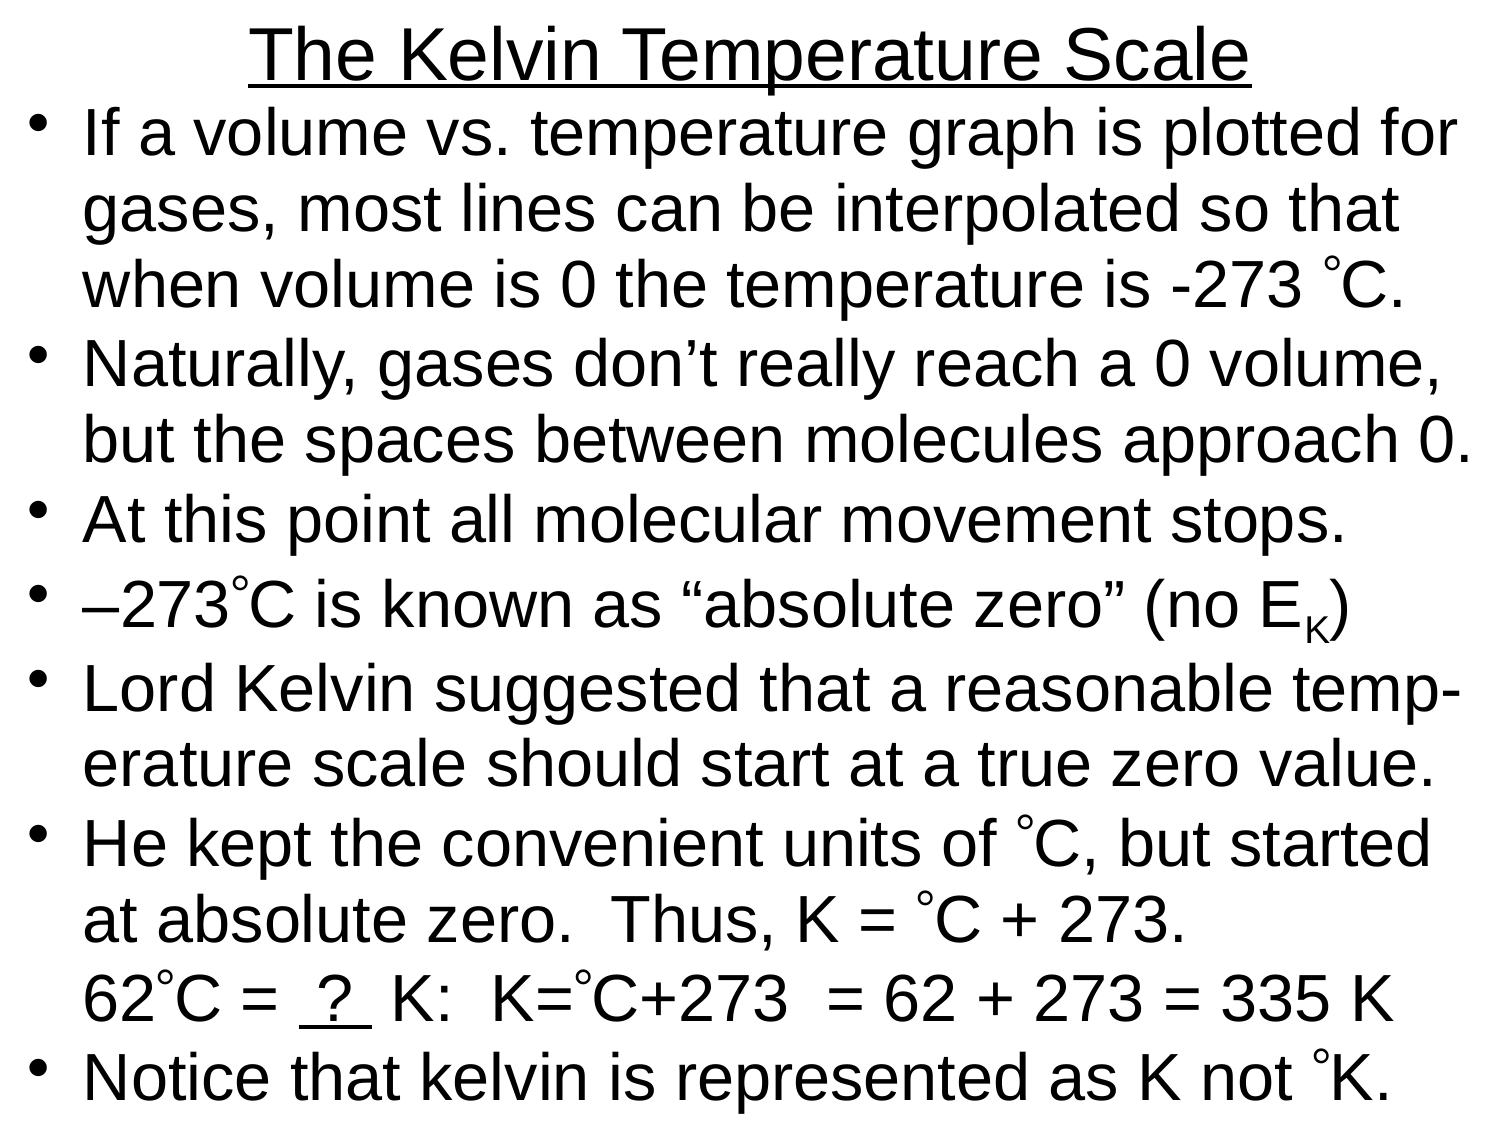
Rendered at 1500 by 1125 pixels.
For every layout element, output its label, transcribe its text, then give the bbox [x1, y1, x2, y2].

list If a volume vs. temperature graph is plotted for gases, most lines can be interpolated so that when volume is 0 the temperature is -273 C. Naturally, gases don’t really reach a 0 volume, but the spaces between molecules approach 0. At this point all molecular movement stops. –273C is known as “absolute zero” (no EK) Lord Kelvin suggested that a reasonable temp-erature scale should start at a true zero value. He kept the convenient units of C, but started at absolute zero. Thus, K = C + 273. 62C = ? K: K=C+273 = 62 + 273 = 335 K Notice that kelvin is represented as K not K. [12, 101, 1500, 1125]
title The Kelvin Temperature Scale [0, 0, 1500, 101]
